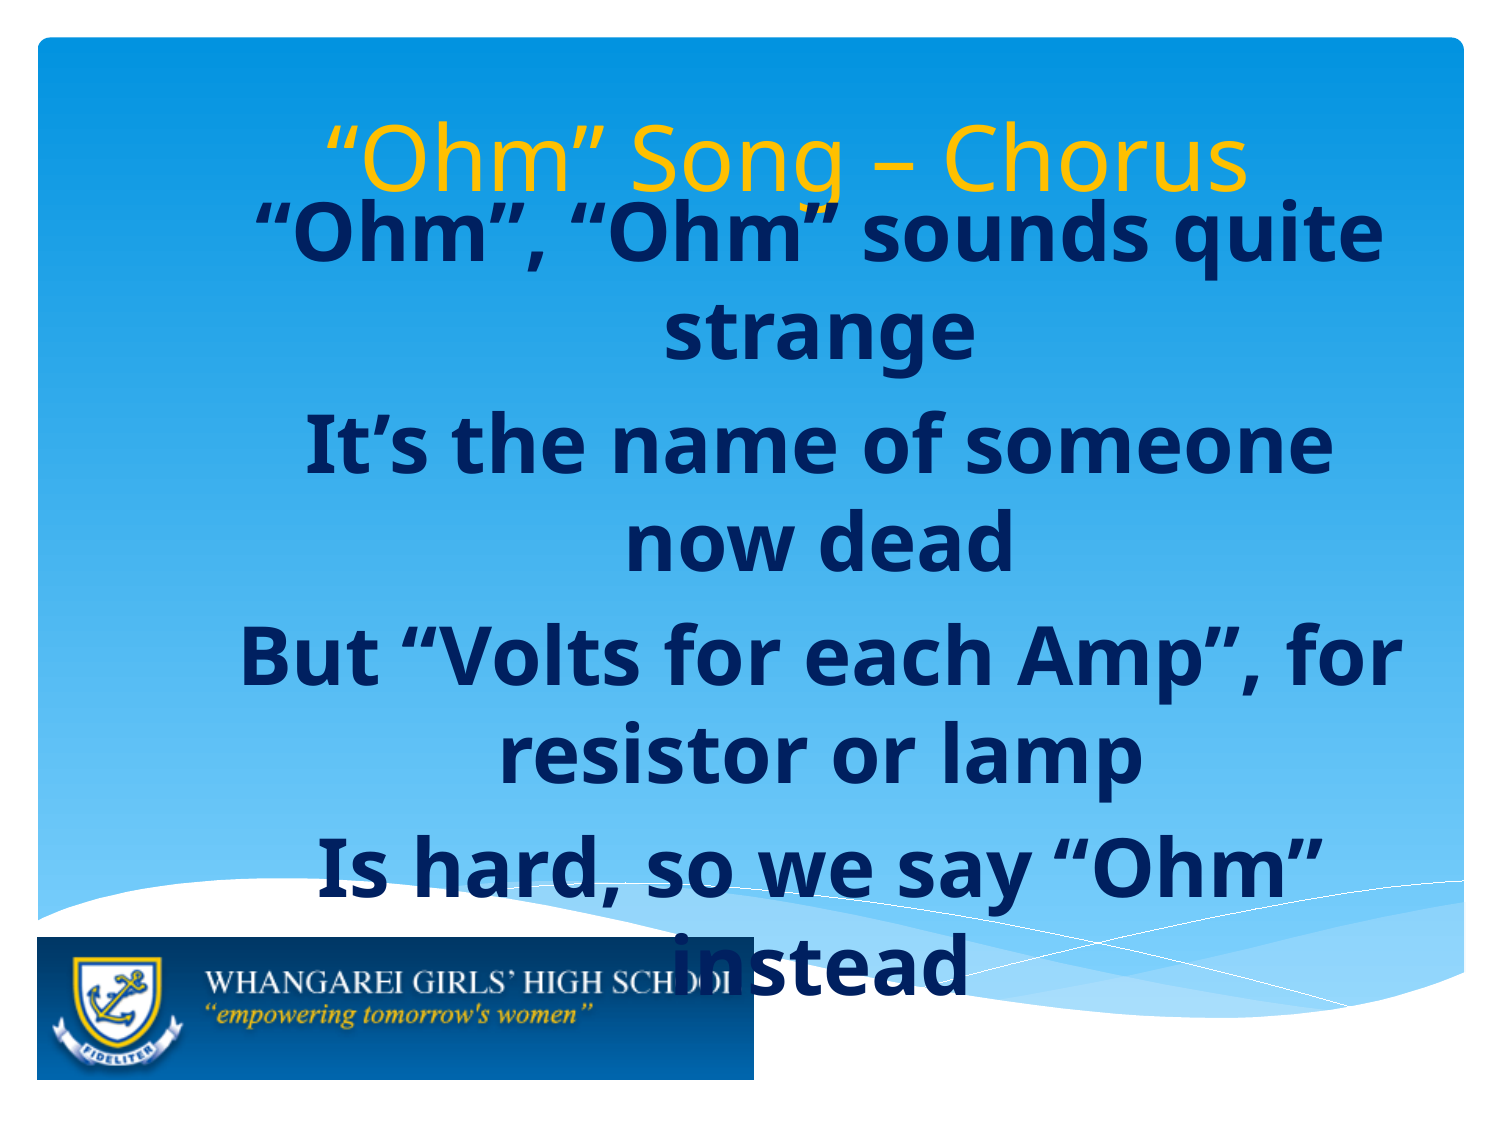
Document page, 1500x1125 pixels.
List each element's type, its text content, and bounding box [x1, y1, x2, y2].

picture [37, 937, 754, 1080]
text_box “Ohm”, “Ohm” sounds quite strange It’s the name of someone now dead But “Volts for each Amp”, for resistor or lamp Is hard, so we say “Ohm” instead [194, 172, 1447, 1024]
text_box “Ohm” Song – Chorus [183, 0, 1395, 218]
